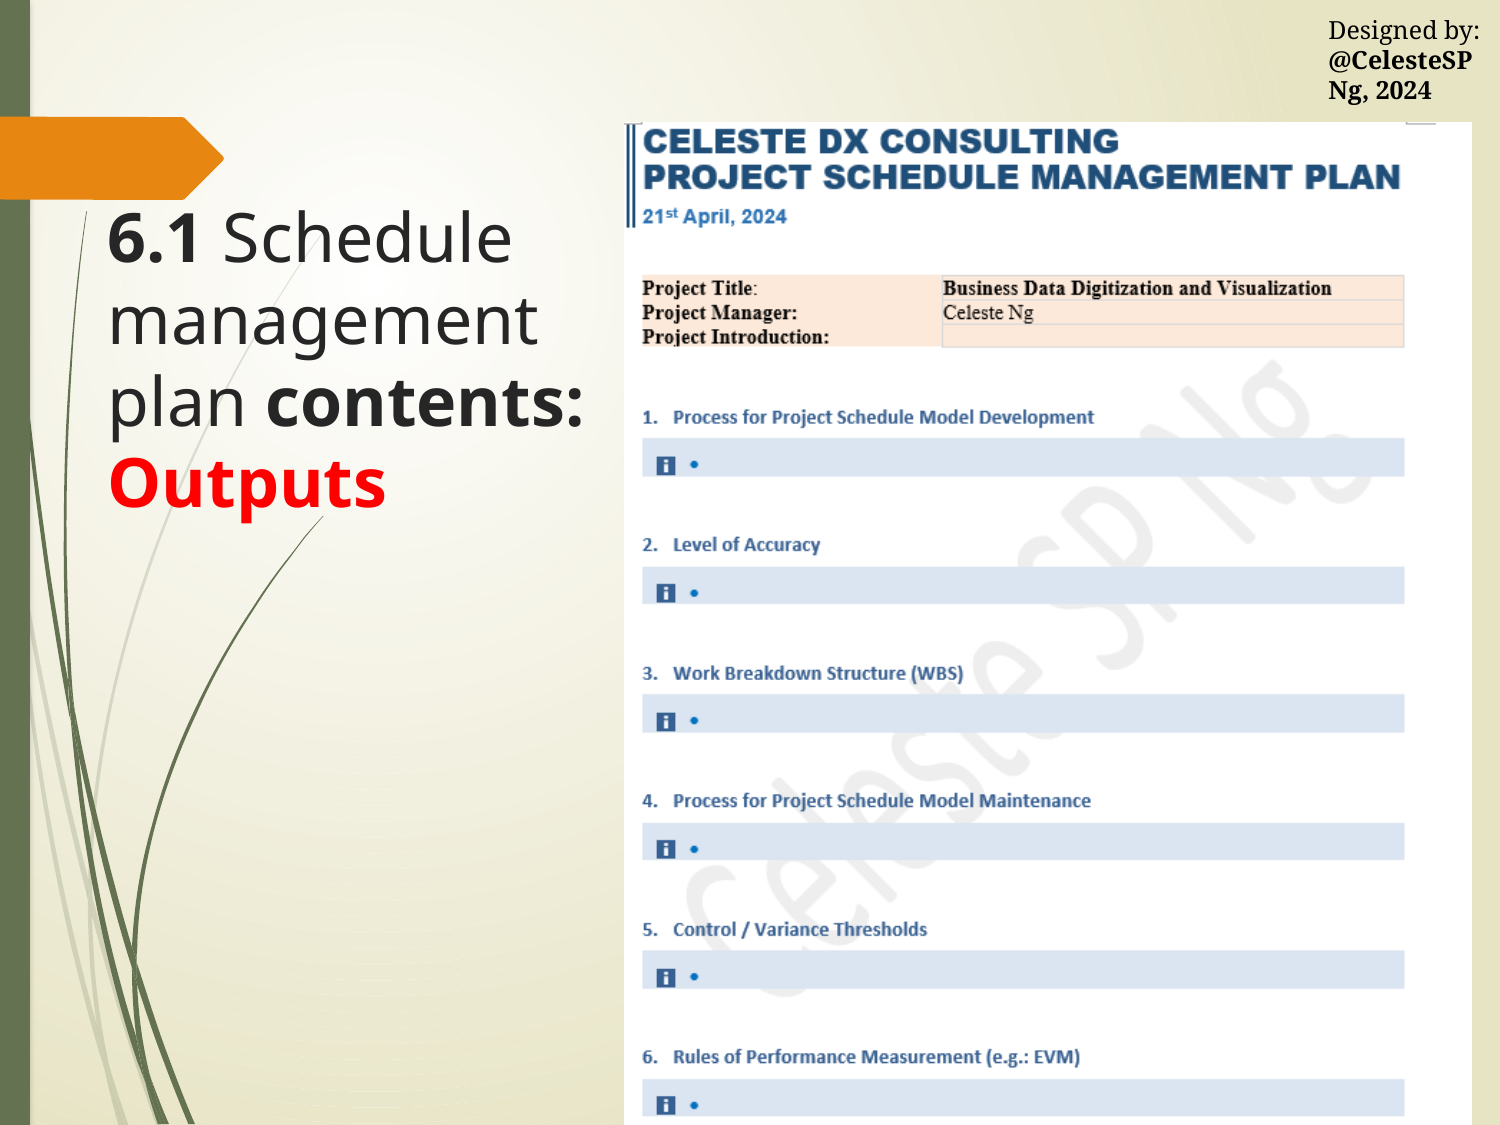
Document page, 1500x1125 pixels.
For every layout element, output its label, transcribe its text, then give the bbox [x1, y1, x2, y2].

title 6.1 Schedule management plan contents: Outputs [92, 186, 607, 533]
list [624, 122, 1472, 1125]
